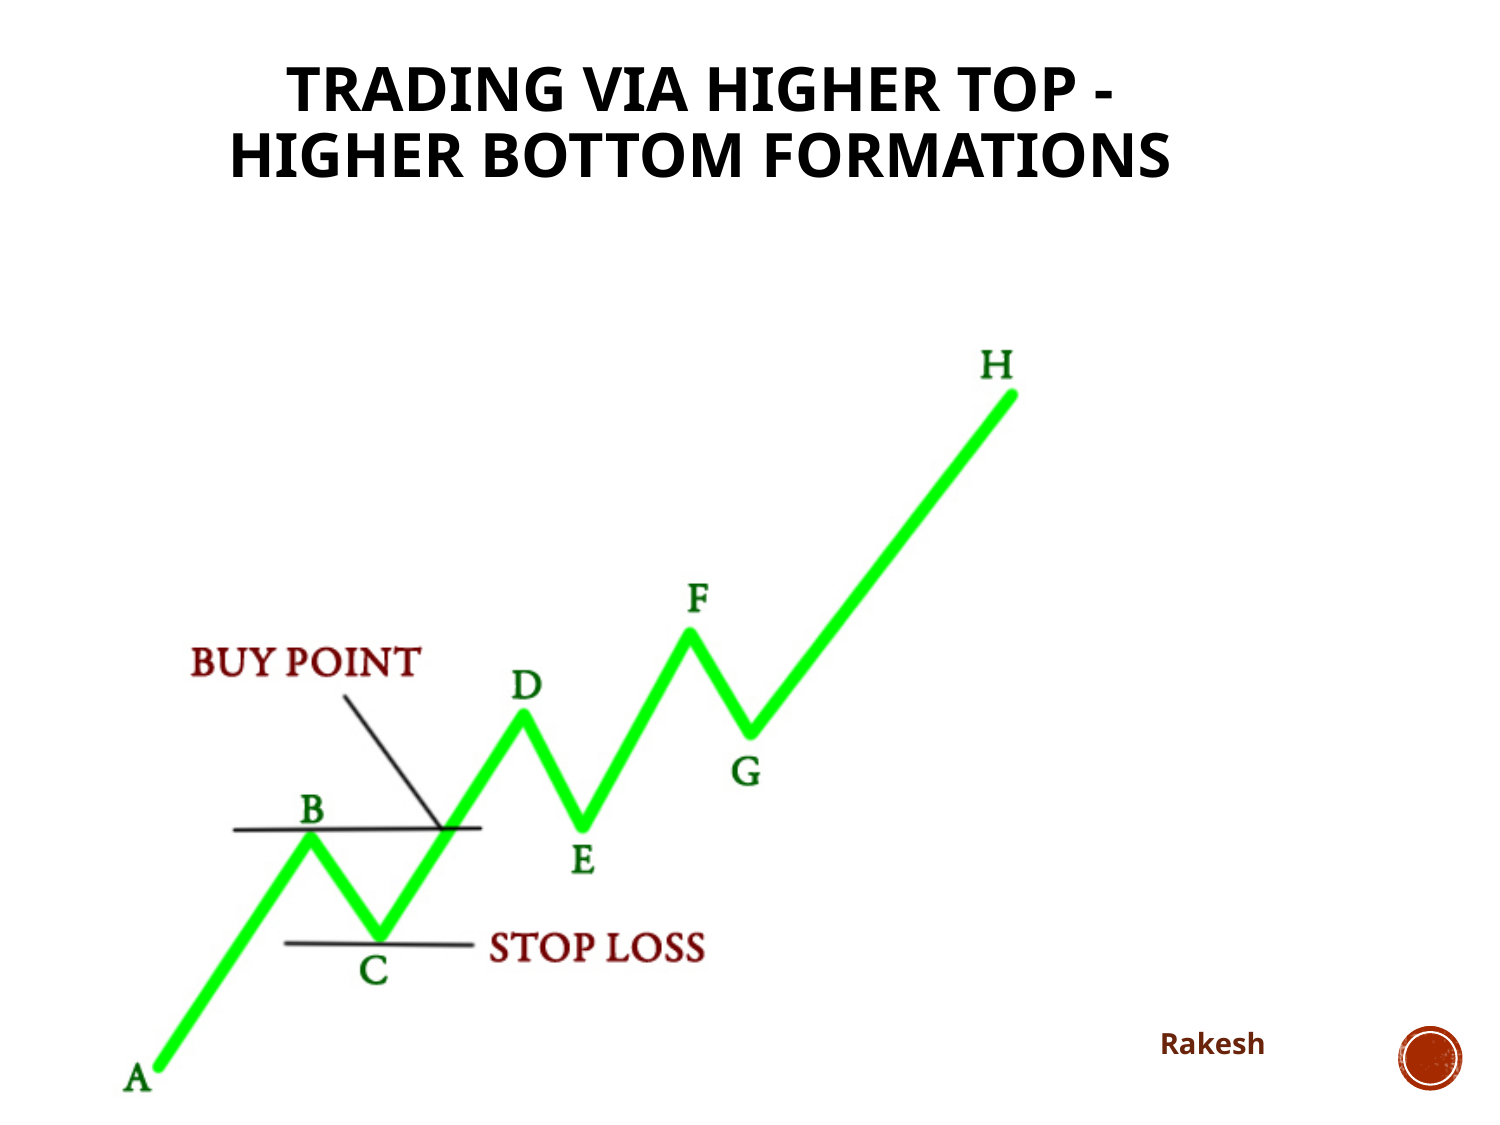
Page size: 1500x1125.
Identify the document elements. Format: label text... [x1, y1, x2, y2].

text_box Rakesh Bansal [1152, 1025, 1387, 1096]
title Trading via Higher Top -Higher Bottom formations [181, 50, 1219, 200]
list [103, 215, 1149, 1125]
